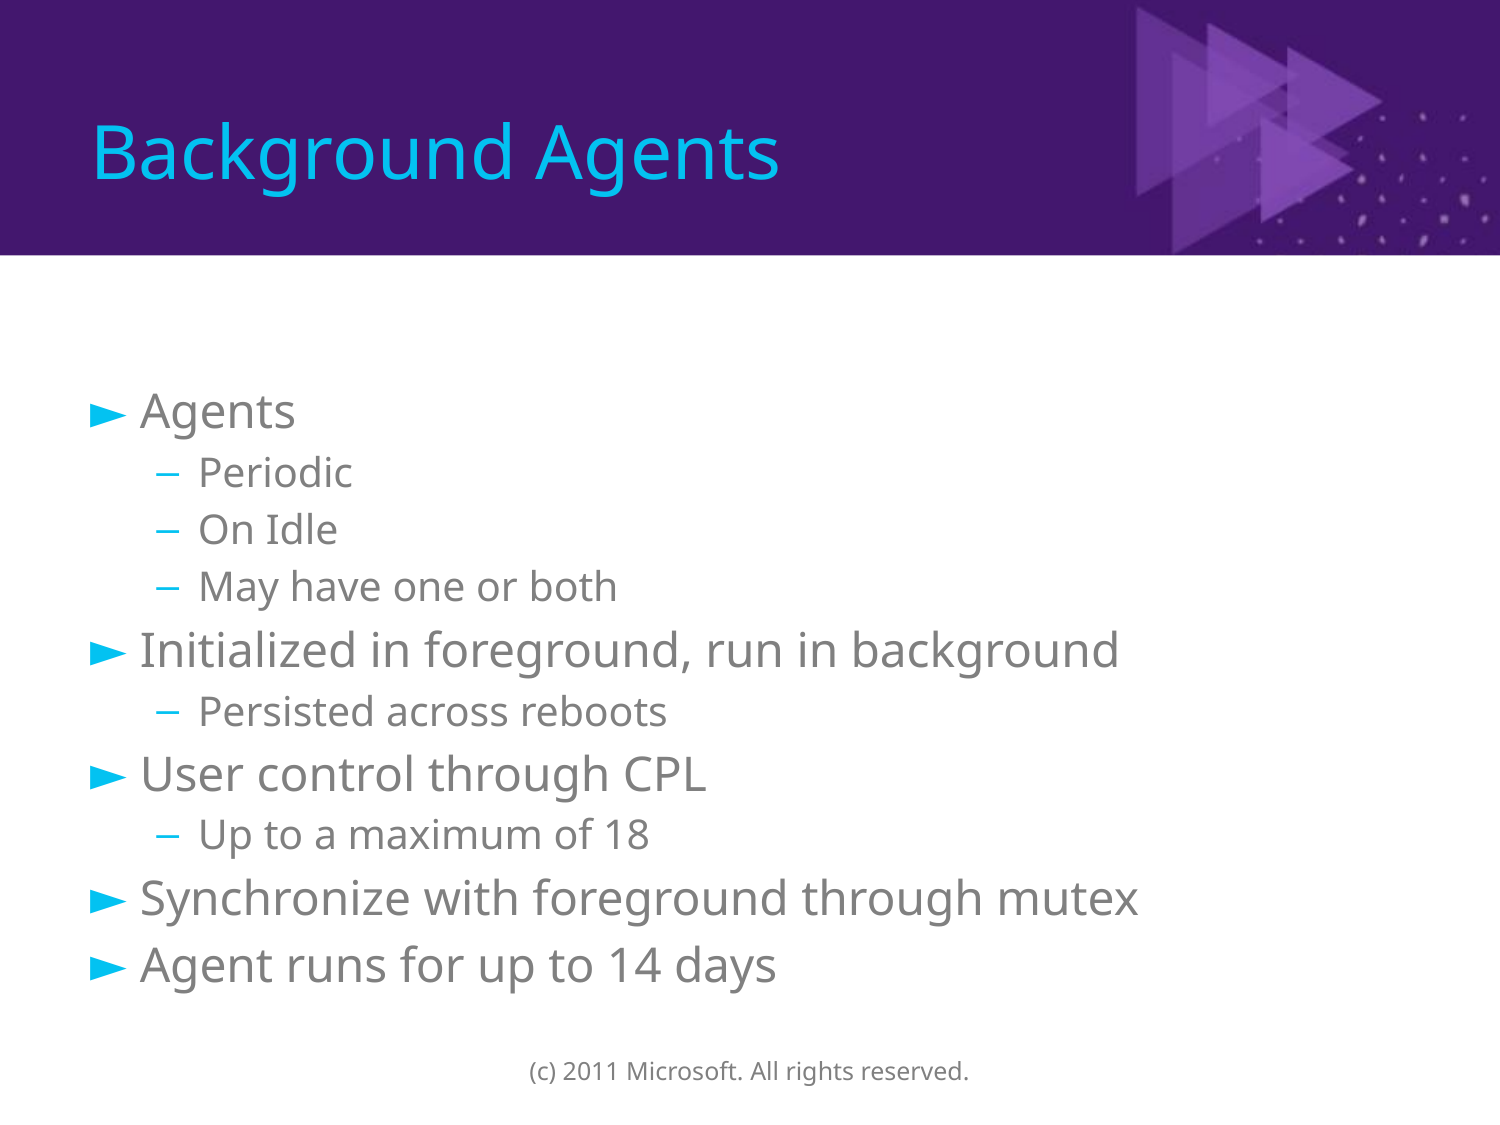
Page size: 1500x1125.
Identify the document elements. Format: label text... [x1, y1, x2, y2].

picture [0, 0, 1500, 255]
footer (c) 2011 Microsoft. All rights reserved. [512, 1042, 988, 1103]
list Agents Periodic On Idle May have one or both Initialized in foreground, run in background Persisted across reboots User control through CPL Up to a maximum of 18 Synchronize with foreground through mutex Agent runs for up to 14 days [75, 373, 1425, 1005]
title Background Agents [75, 56, 1425, 244]
